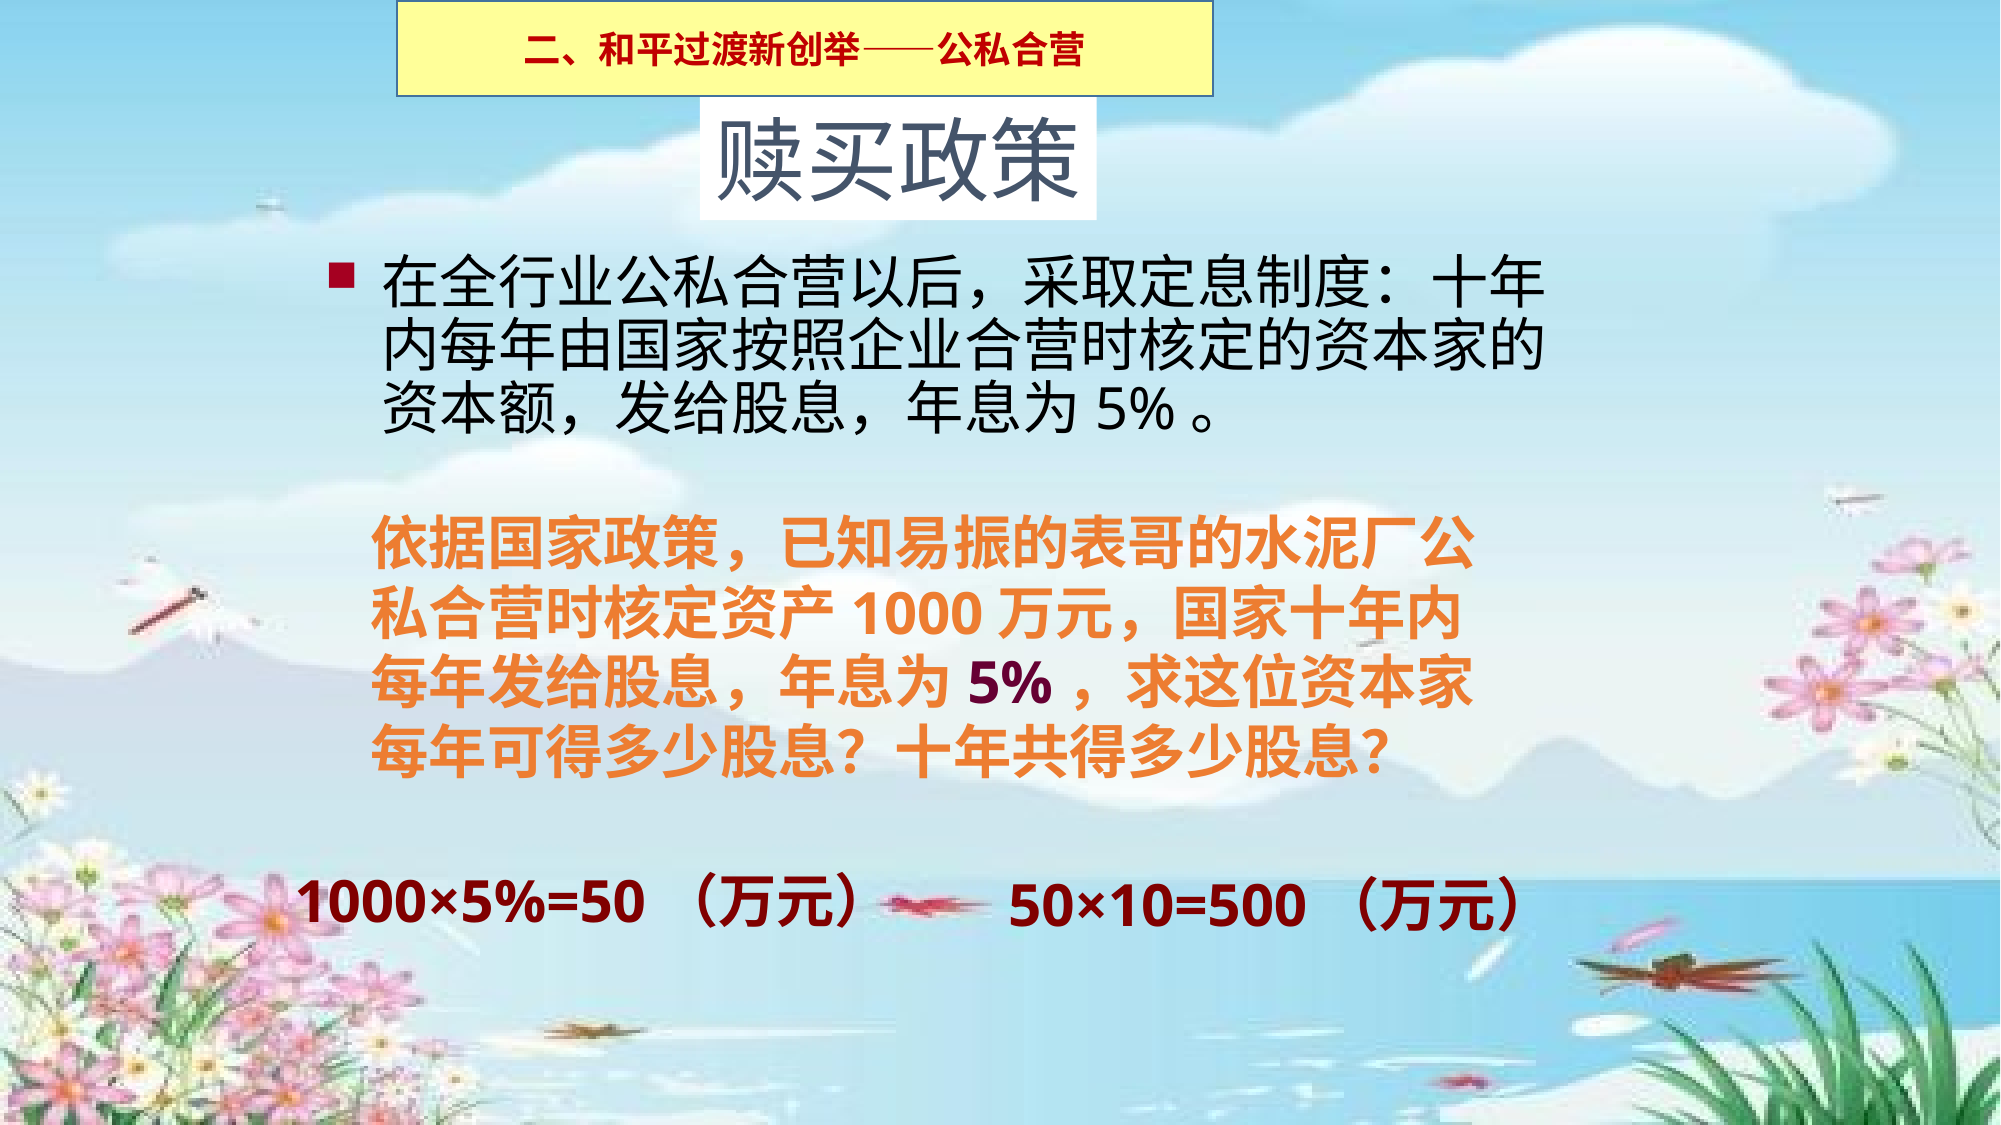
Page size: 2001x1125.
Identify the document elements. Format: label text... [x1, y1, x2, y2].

text_box 1000×5%=50（万元） [249, 857, 938, 942]
text_box 在全行业公私合营以后，采取定息制度：十年内每年由国家按照企业合营时核定的资本家的资本额，发给股息，年息为5%。 [310, 246, 1586, 497]
text_box 依据国家政策，已知易振的表哥的水泥厂公私合营时核定资产1000万元，国家十年内每年发给股息，年息为5%，求这位资本家每年可得多少股息？十年共得多少股息？ [355, 498, 1519, 793]
picture [0, 0, 2001, 1125]
text_box 二、和平过渡新创举——公私合营 [396, 0, 1214, 97]
text_box 赎买政策 [699, 97, 1097, 221]
text_box 50×10=500（万元） [937, 860, 1625, 946]
